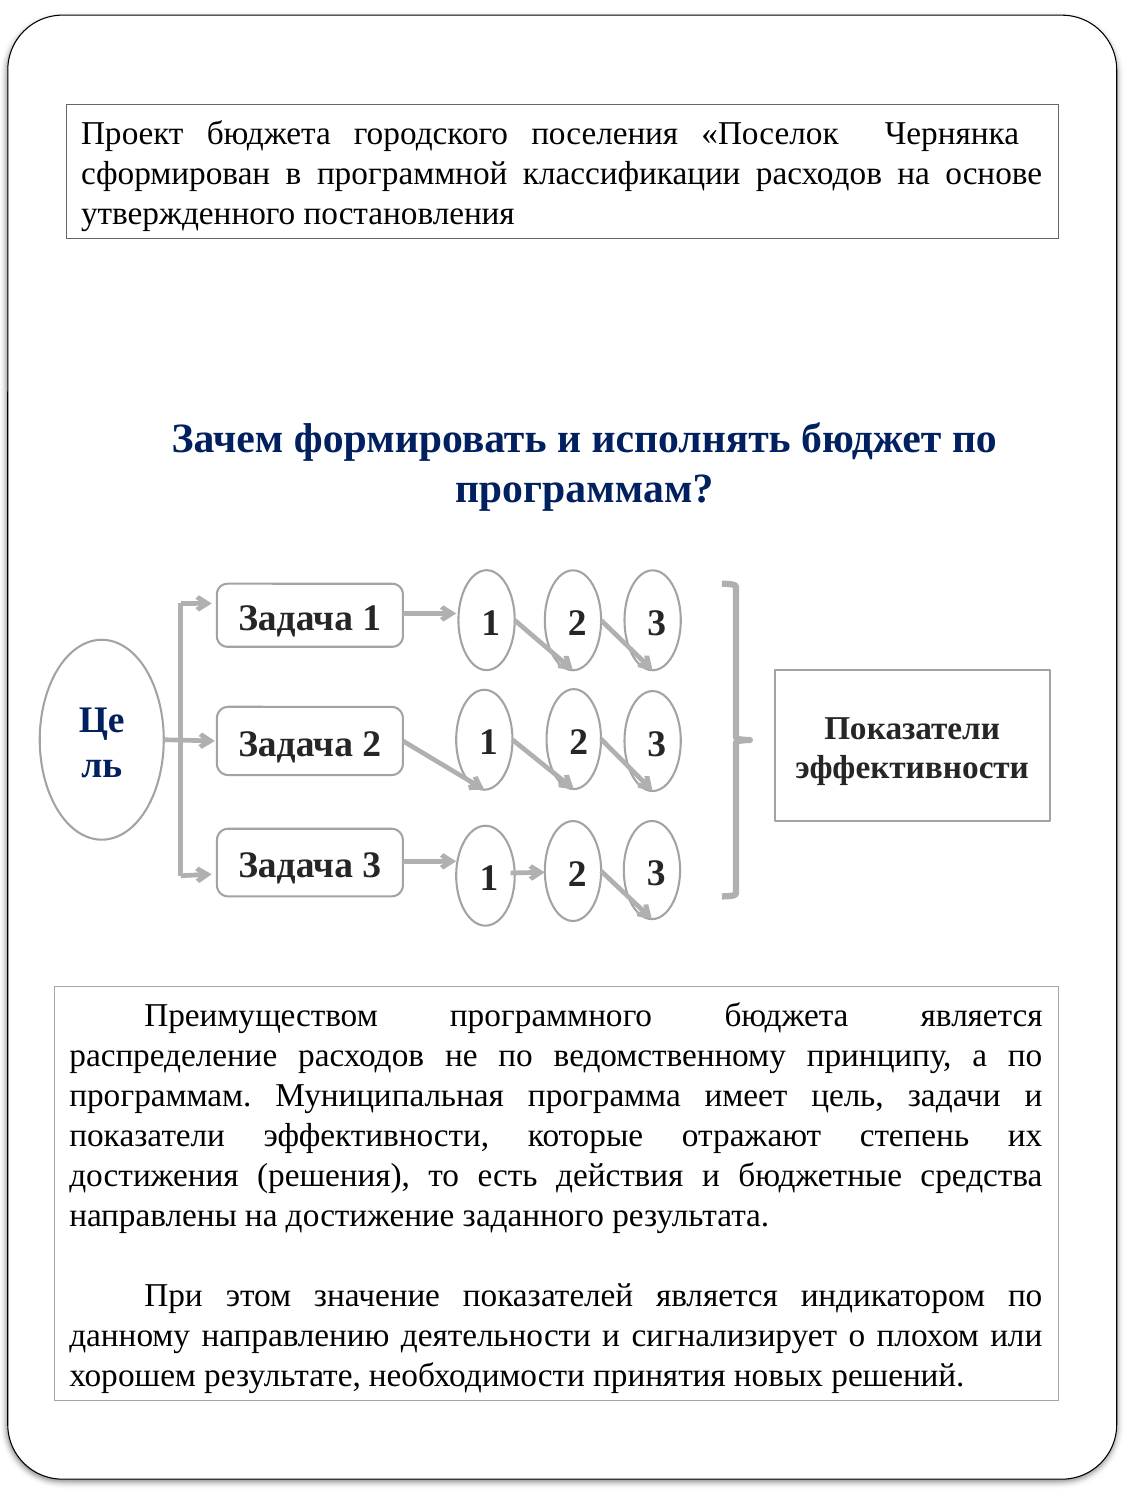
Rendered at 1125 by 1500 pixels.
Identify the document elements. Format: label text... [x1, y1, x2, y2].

text_box [721, 582, 751, 898]
text_box Зачем формировать и исполнять бюджет по программам? [92, 403, 1077, 519]
text_box 2 [543, 820, 603, 923]
text_box 2 [543, 569, 603, 672]
text_box 3 [623, 690, 682, 793]
text_box Показатели эффективности [774, 669, 1051, 822]
text_box Проект бюджета городского поселения «Поселок Чернянка сформирован в программной классификации расходов на основе утвержденного постановления [66, 104, 1059, 239]
text_box Задача 1 [215, 582, 404, 648]
text_box 1 [457, 569, 516, 672]
text_box 3 [623, 569, 682, 672]
text_box Задача 2 [215, 705, 404, 777]
text_box Преимуществом программного бюджета является распределение расходов не по ведомственному принципу, а по программам. Муниципальная программа имеет цель, задачи и показатели эффективности, которые отражают степень их достижения (решения), то есть действия и бюджетные средства направлены на достижение заданного результата. При этом значение показателей является индикатором по данному направлению деятельности и сигнализирует о плохом или хорошем результате, необходимости принятия новых решений. [54, 986, 1059, 1401]
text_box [600, 738, 625, 742]
text_box Цель [38, 638, 165, 841]
text_box 3 [622, 819, 682, 921]
text_box 1 [455, 824, 516, 927]
text_box 1 [455, 688, 514, 791]
text_box Задача 3 [215, 827, 404, 898]
text_box 2 [545, 688, 603, 791]
